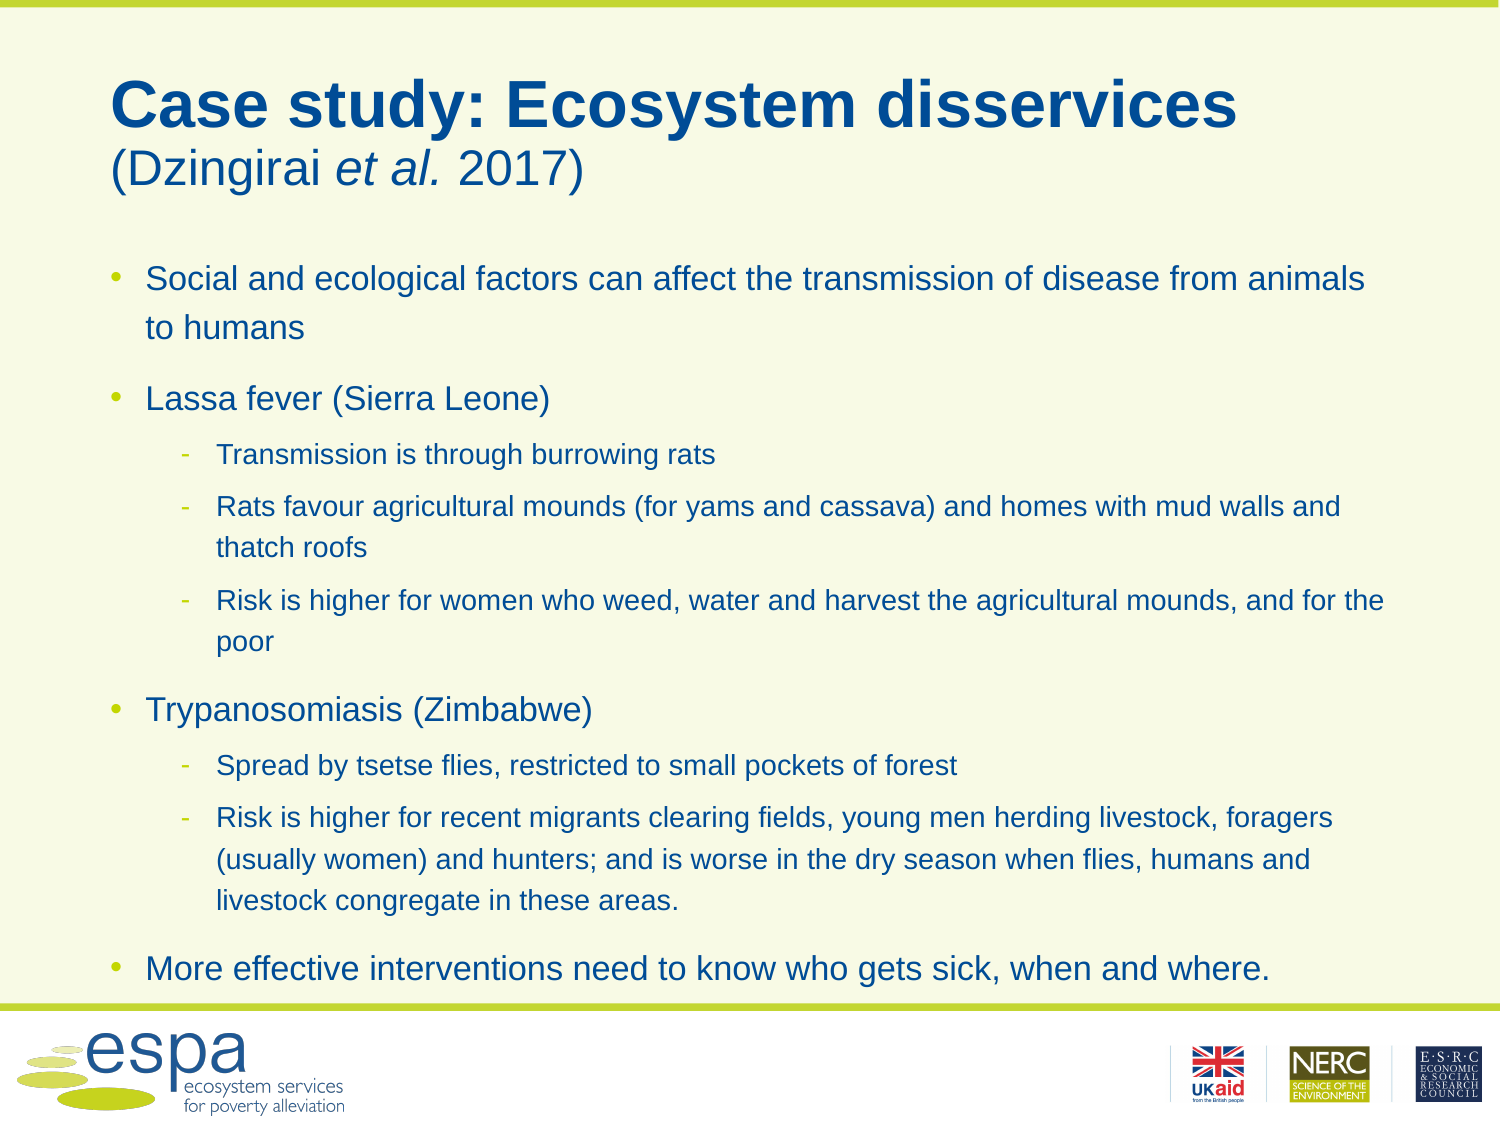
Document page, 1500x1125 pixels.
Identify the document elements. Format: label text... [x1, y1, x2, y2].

picture [17, 1033, 344, 1116]
picture [1165, 1045, 1483, 1103]
title Case study: Ecosystem disservices (Dzingirai et al. 2017) [95, 24, 1306, 239]
list Social and ecological factors can affect the transmission of disease from animals to humans Lassa fever (Sierra Leone) Transmission is through burrowing rats Rats favour agricultural mounds (for yams and cassava) and homes with mud walls and thatch roofs Risk is higher for women who weed, water and harvest the agricultural mounds, and for the poor Trypanosomiasis (Zimbabwe) Spread by tsetse flies, restricted to small pockets of forest Risk is higher for recent migrants clearing fields, young men herding livestock, foragers (usually women) and hunters; and is worse in the dry season when flies, humans and livestock congregate in these areas. More effective interventions need to know who gets sick, when and where. [95, 239, 1414, 1002]
